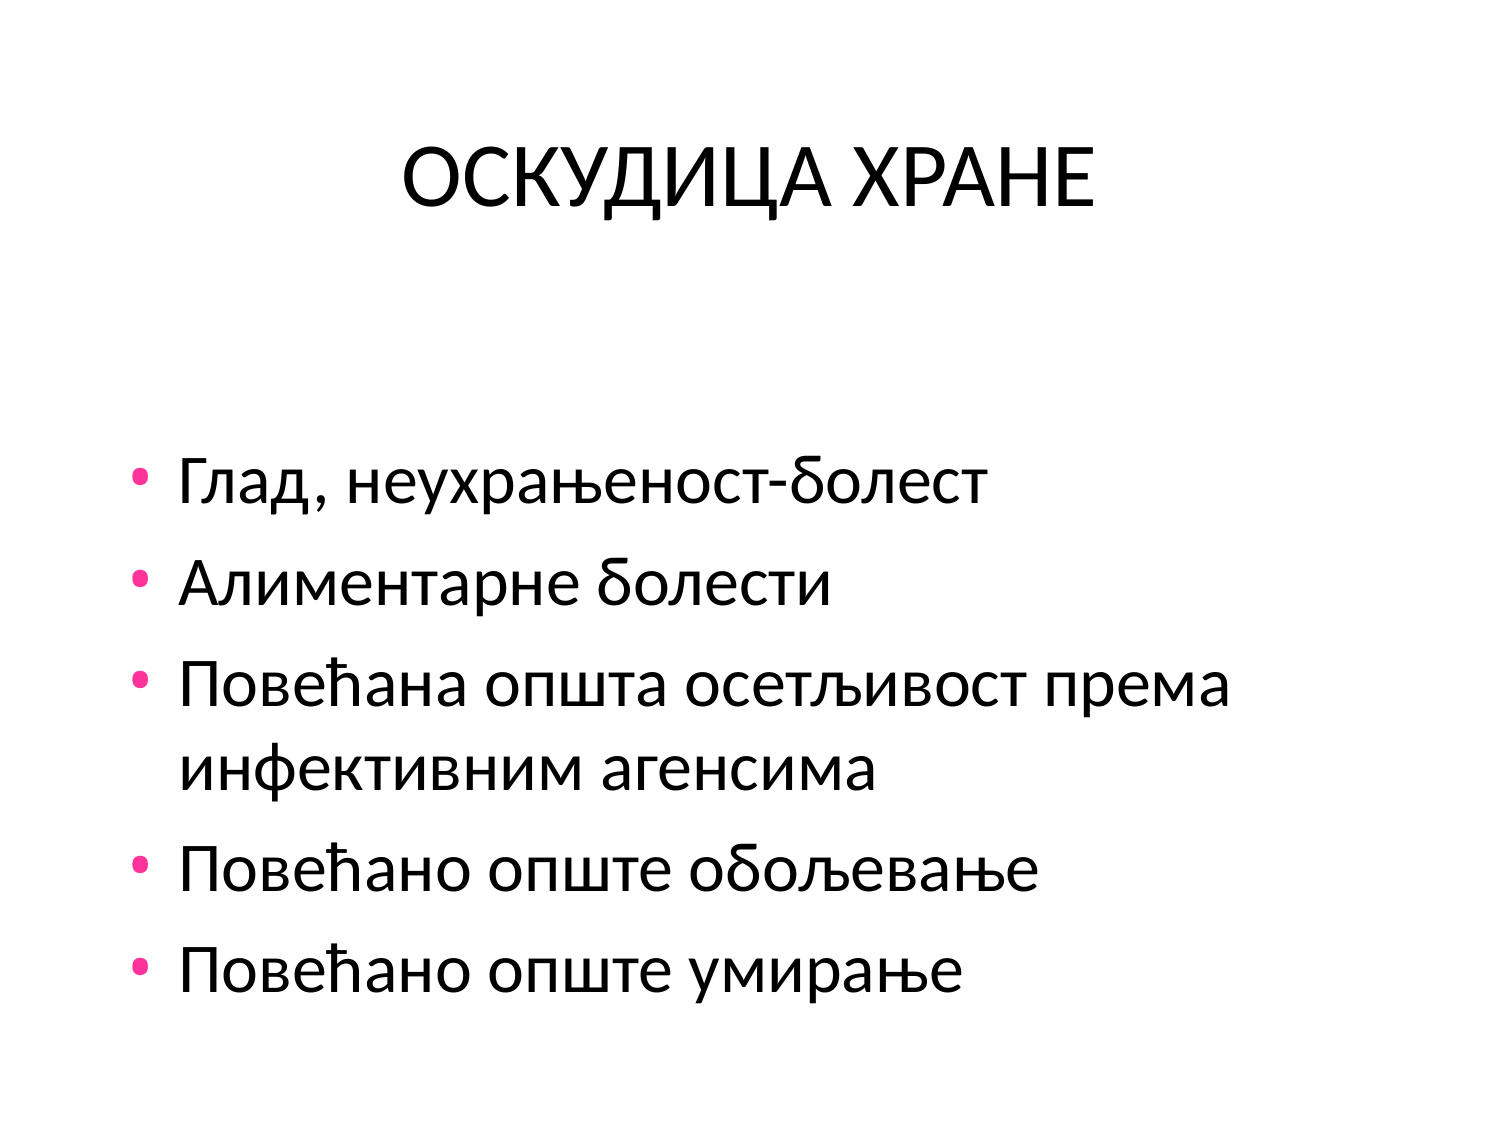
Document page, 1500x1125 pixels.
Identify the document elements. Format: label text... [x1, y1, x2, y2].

list Глад, неухрањеност-болест Алиментарне болести Повећана општа осетљивост према инфективним агенсима Повећано опште обољевање Повећано опште умирање [112, 324, 1388, 1020]
title ОСКУДИЦА ХРАНЕ [112, 49, 1388, 290]
